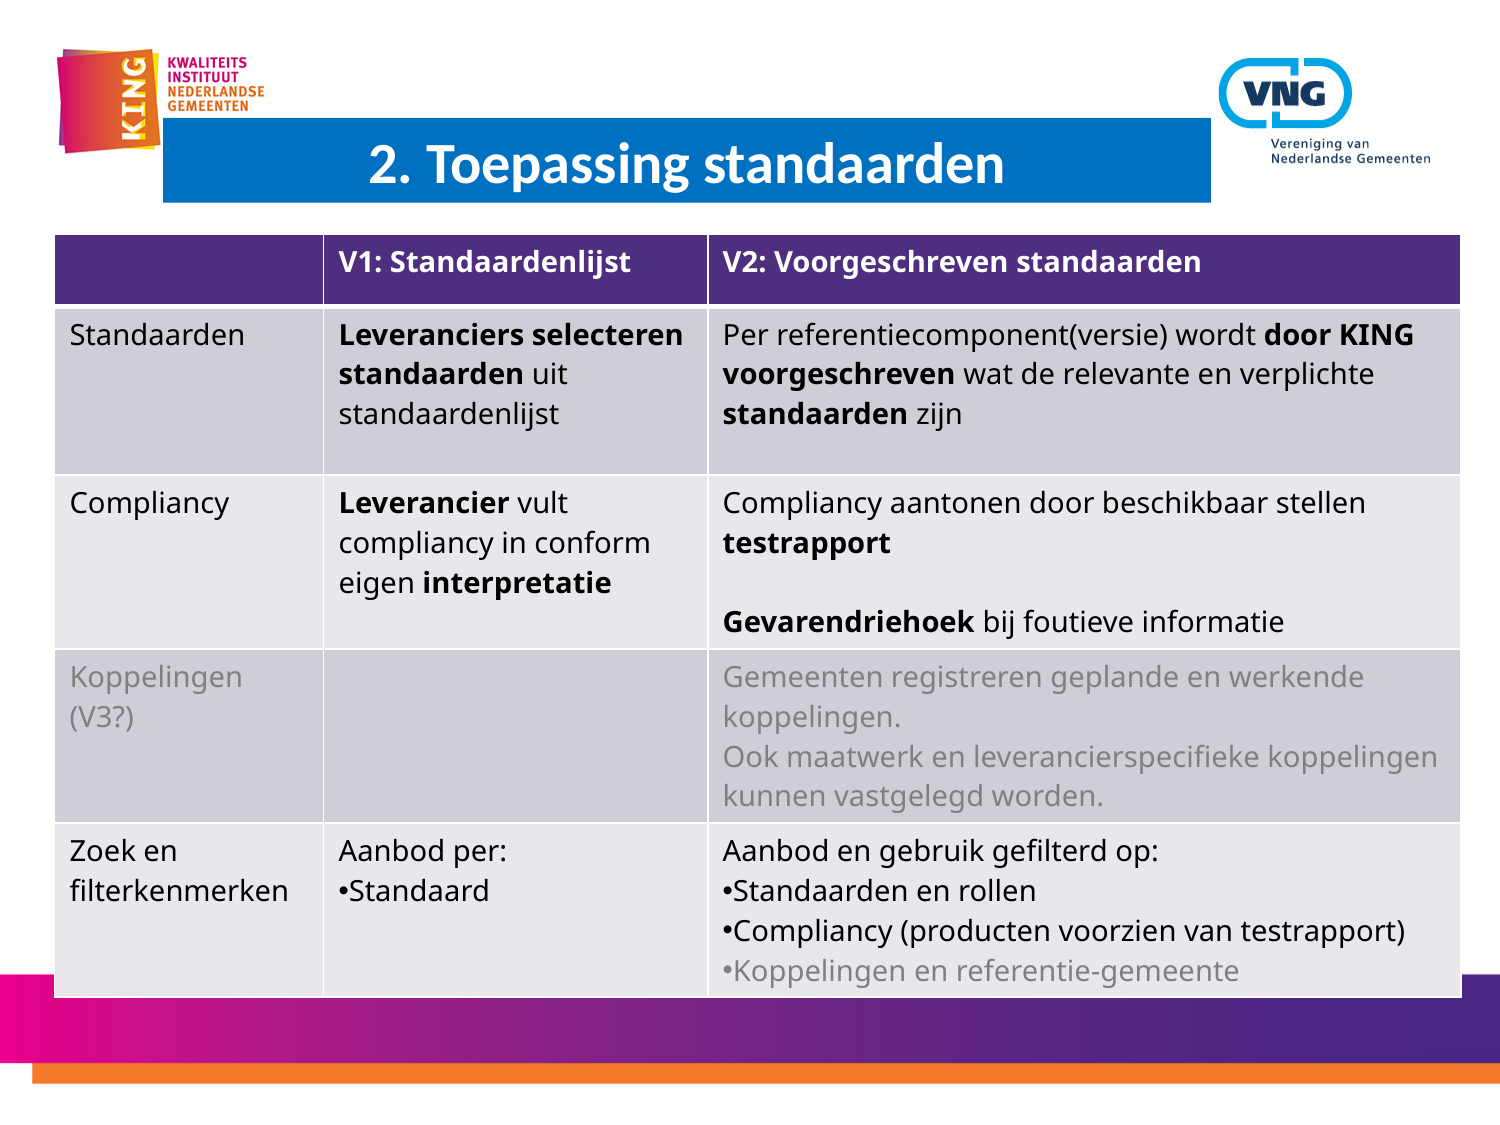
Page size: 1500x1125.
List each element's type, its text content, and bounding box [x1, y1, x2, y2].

table_cell Aanbod en gebruik gefilterd op: Standaarden en rollen Compliancy (producten voorzien van testrapport) Koppelingen en referentie-gemeente [709, 824, 1460, 996]
table_cell Per referentiecomponent(versie) wordt door KING voorgeschreven wat de relevante en verplichte standaarden zijn [709, 309, 1460, 474]
table_cell Zoek en filterkenmerken [55, 824, 323, 996]
table_cell Leverancier vult compliancy in conform eigen interpretatie [324, 476, 707, 648]
table_cell Compliancy [55, 476, 323, 648]
table_cell Leveranciers selecteren standaarden uit standaardenlijst [324, 309, 707, 474]
picture [0, 0, 1500, 1125]
table_header V1: Standaardenlijst [324, 235, 707, 304]
table_cell Standaarden [55, 309, 323, 474]
table_cell Aanbod per: Standaard [324, 824, 707, 996]
table_header V2: Voorgeschreven standaarden [709, 235, 1460, 304]
table_cell Compliancy aantonen door beschikbaar stellen testrapport Gevarendriehoek bij foutieve informatie [709, 476, 1460, 648]
table_cell Gemeenten registreren geplande en werkende koppelingen. Ook maatwerk en leverancierspecifieke koppelingen kunnen vastgelegd worden. [709, 650, 1460, 822]
table_cell Koppelingen (V3?) [55, 650, 323, 822]
table_header [55, 235, 323, 304]
text_box 2. Toepassing standaarden [163, 117, 1211, 203]
table_cell [324, 650, 707, 822]
